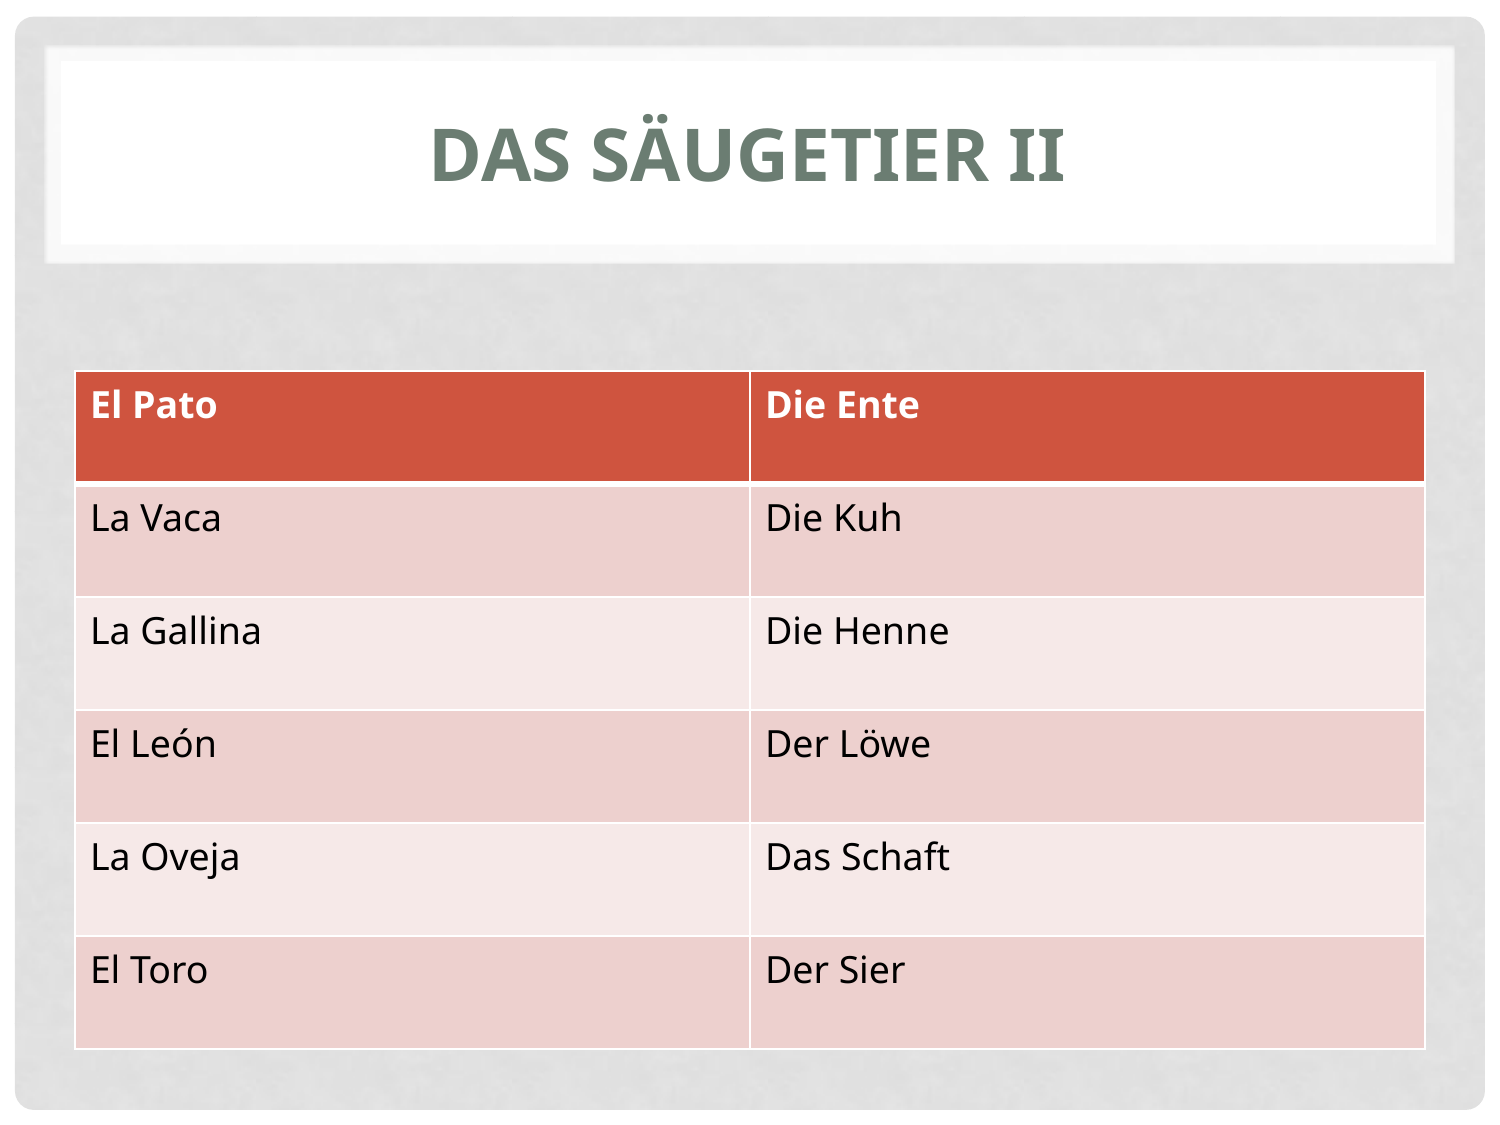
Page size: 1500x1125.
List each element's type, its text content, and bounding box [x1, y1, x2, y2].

table_cell La Vaca [76, 487, 749, 596]
table_header Die Ente [751, 372, 1424, 481]
title das Säugetier II [69, 66, 1425, 238]
table_cell La Oveja [76, 824, 749, 935]
table_cell El Toro [76, 937, 749, 1048]
table_cell Die Kuh [751, 487, 1424, 596]
table_cell Die Henne [751, 598, 1424, 709]
table_cell El León [76, 711, 749, 822]
table_header El Pato [76, 372, 749, 481]
table_cell Der Löwe [751, 711, 1424, 822]
table_cell Der Sier [751, 937, 1424, 1048]
table_cell Das Schaft [751, 824, 1424, 935]
table_cell La Gallina [76, 598, 749, 709]
